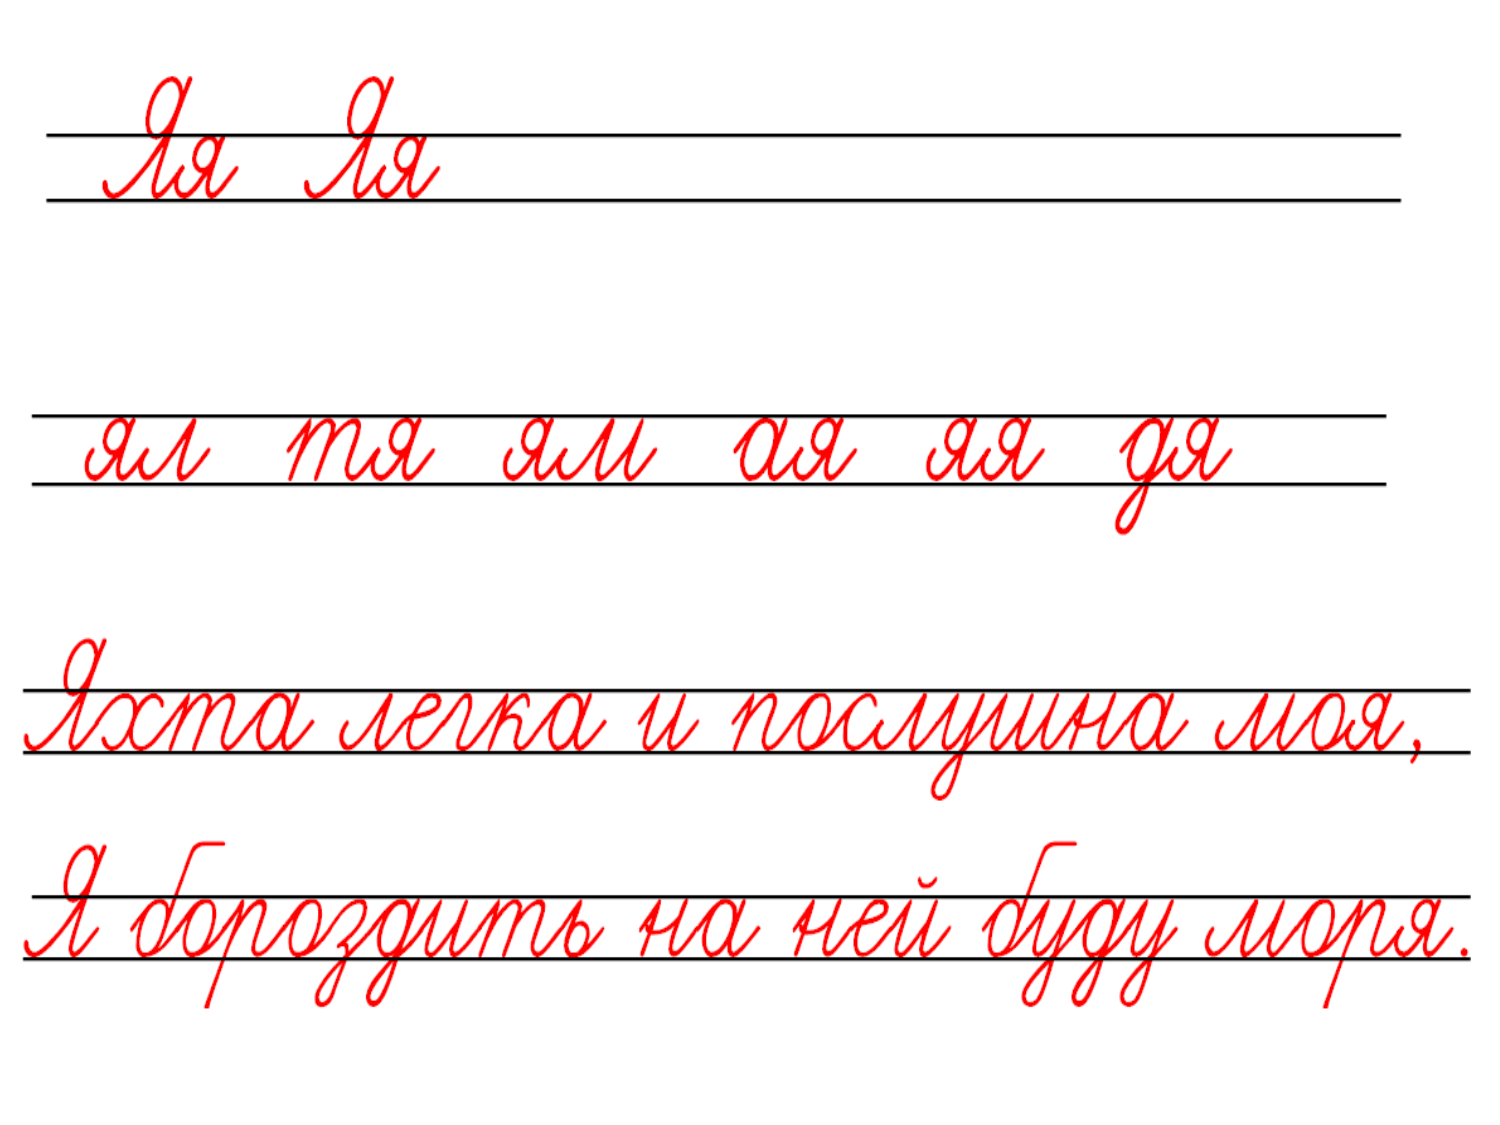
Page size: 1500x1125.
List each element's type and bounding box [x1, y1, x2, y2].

list [0, 0, 1500, 1125]
